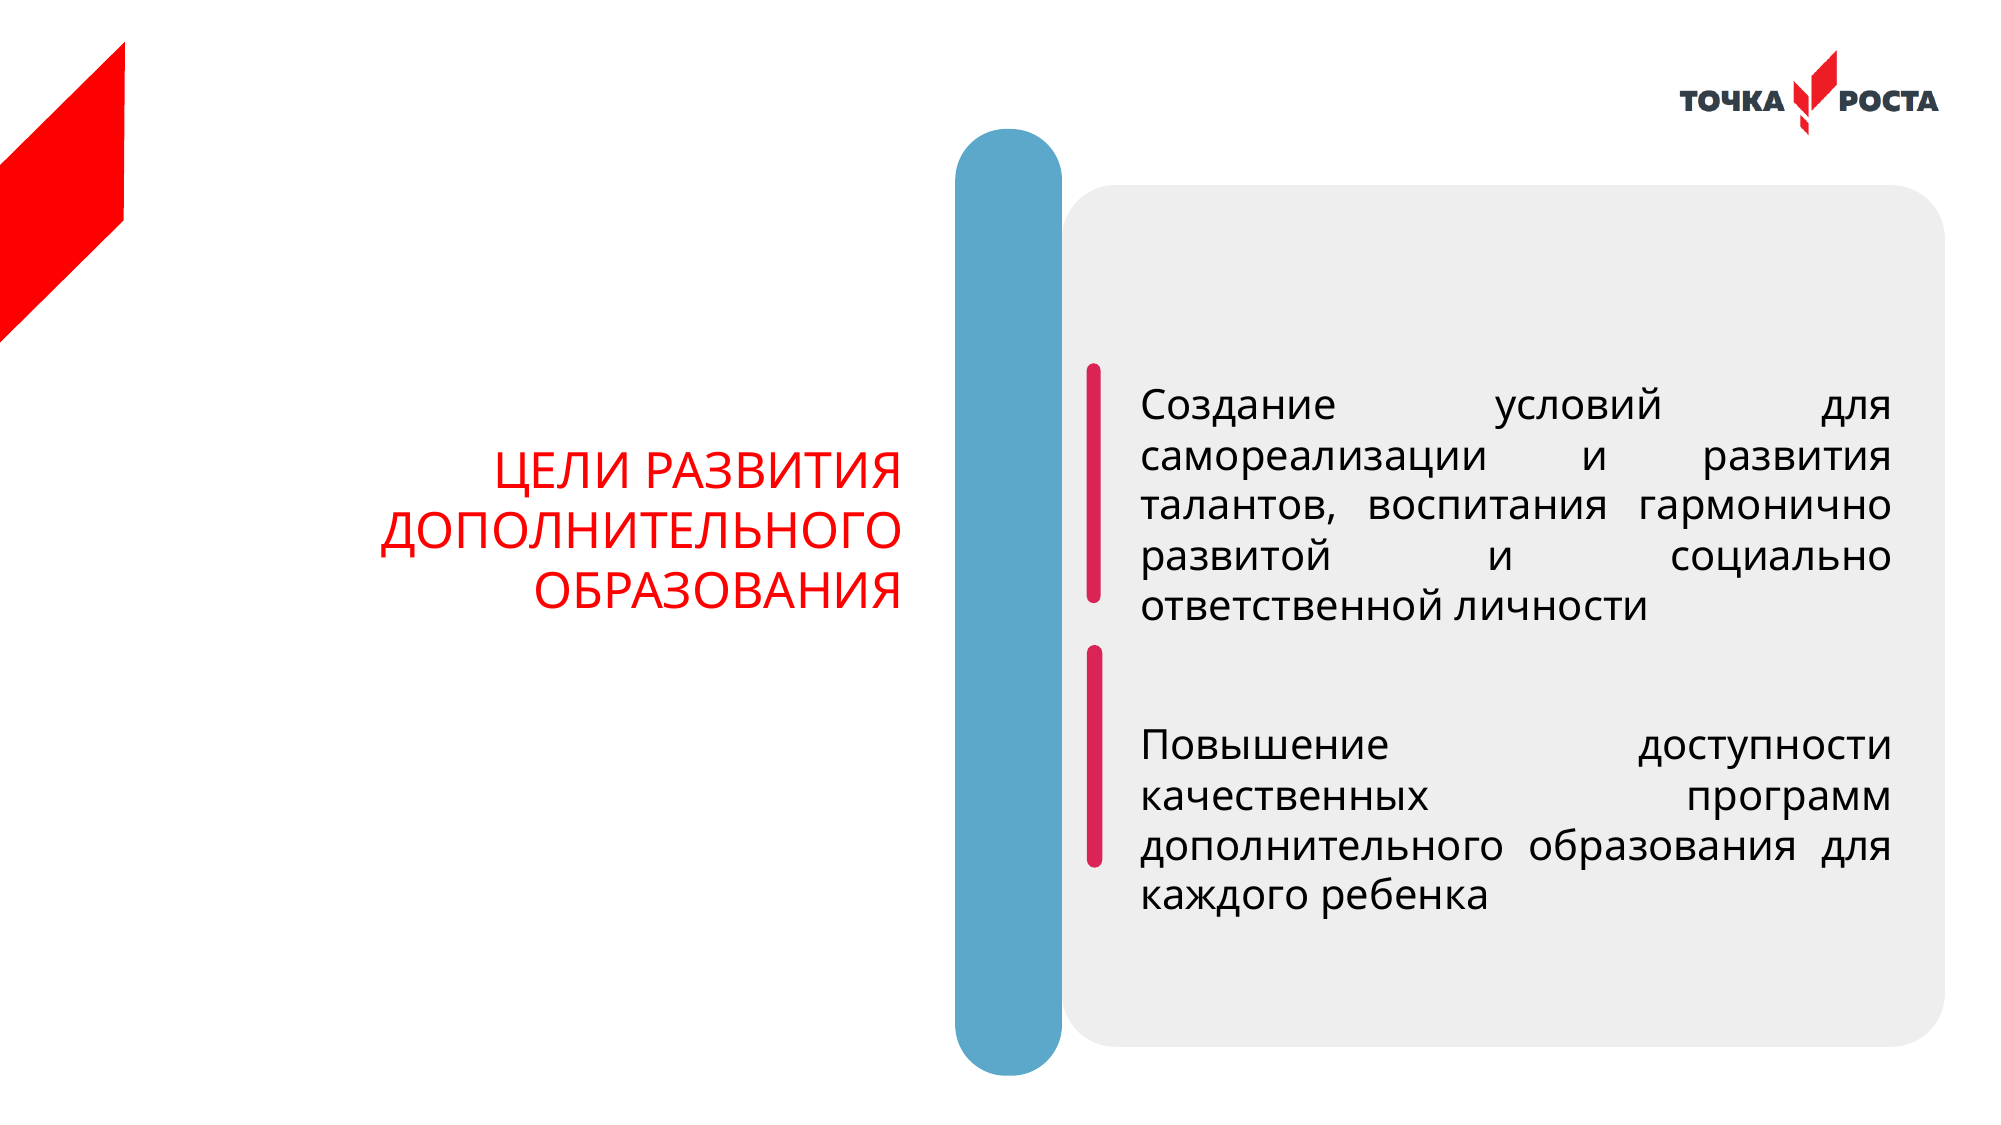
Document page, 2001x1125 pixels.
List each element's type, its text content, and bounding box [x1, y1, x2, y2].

text_box [955, 128, 1062, 1076]
text_box [1086, 644, 1103, 868]
text_box [1086, 363, 1101, 604]
text_box [1062, 185, 1945, 1047]
text_box ЦЕЛИ РАЗВИТИЯ ДОПОЛНИТЕЛЬНОГО ОБРАЗОВАНИЯ [56, 423, 919, 721]
picture [1671, 42, 1947, 146]
text_box Создание условий для самореализации и развития талантов, воспитания гармонично развитой и социально ответственной личности Повышение доступности качественных программ дополнительного образования для каждого ребенка [1125, 363, 1908, 973]
